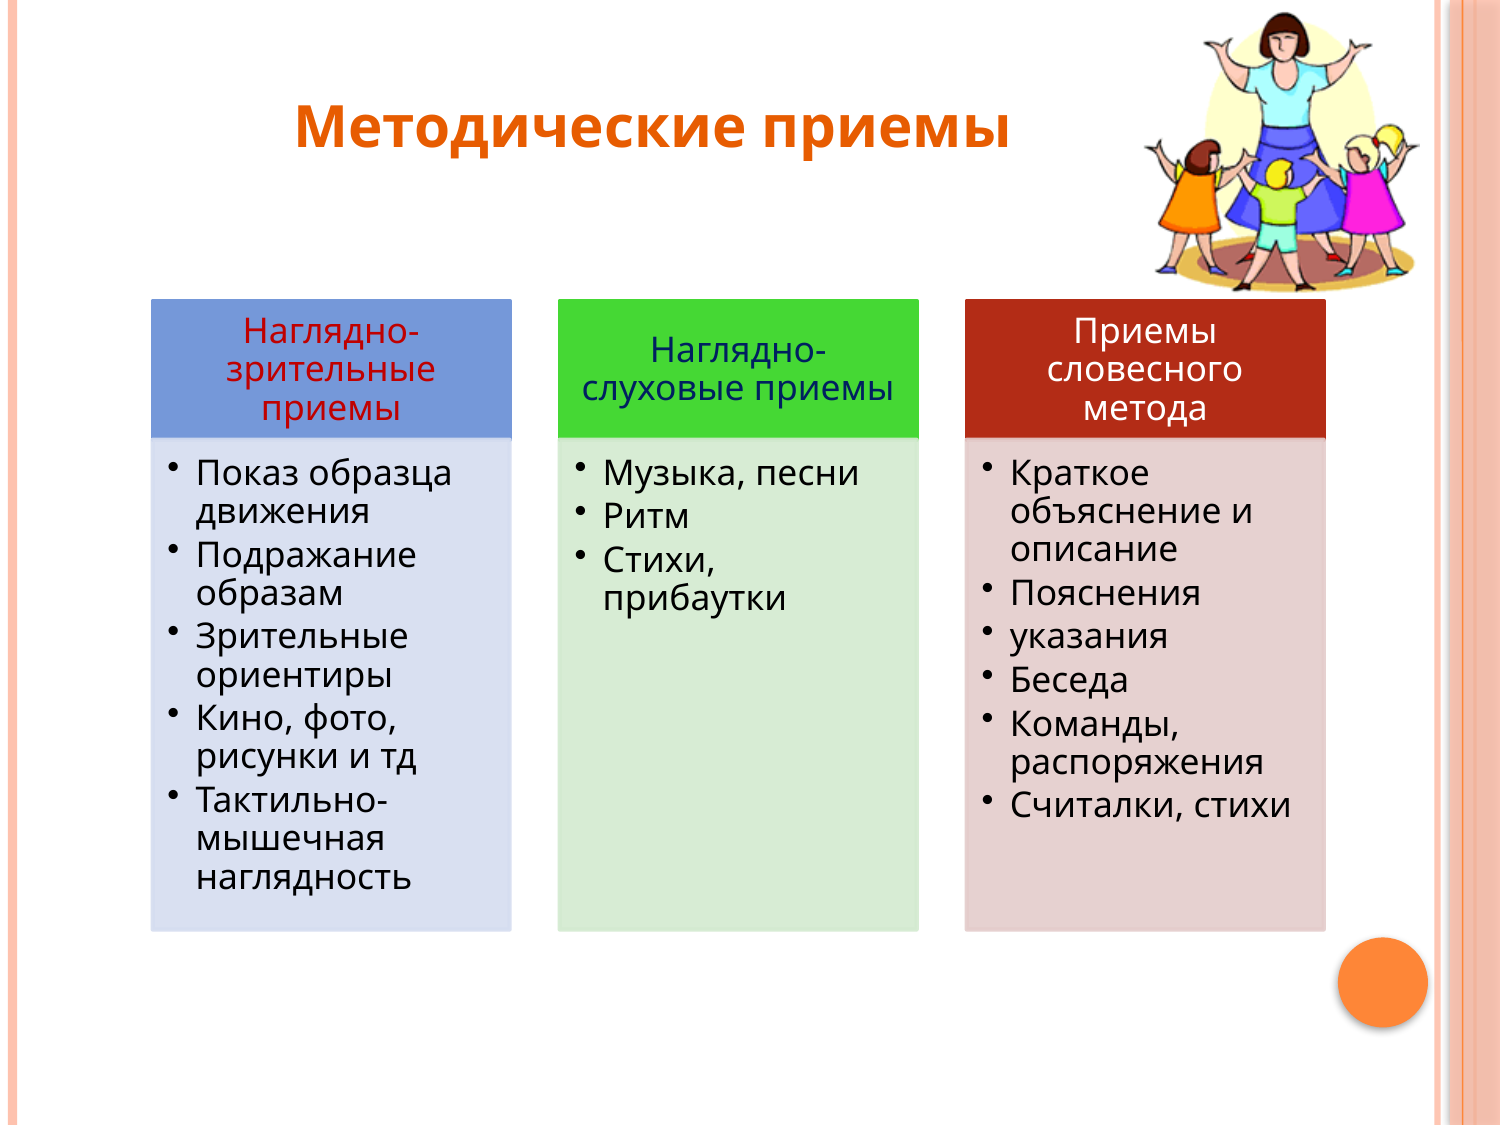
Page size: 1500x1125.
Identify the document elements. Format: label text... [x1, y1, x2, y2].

text_box Методические приемы [278, 82, 1027, 167]
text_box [151, 222, 1325, 1009]
picture [1112, 11, 1420, 297]
